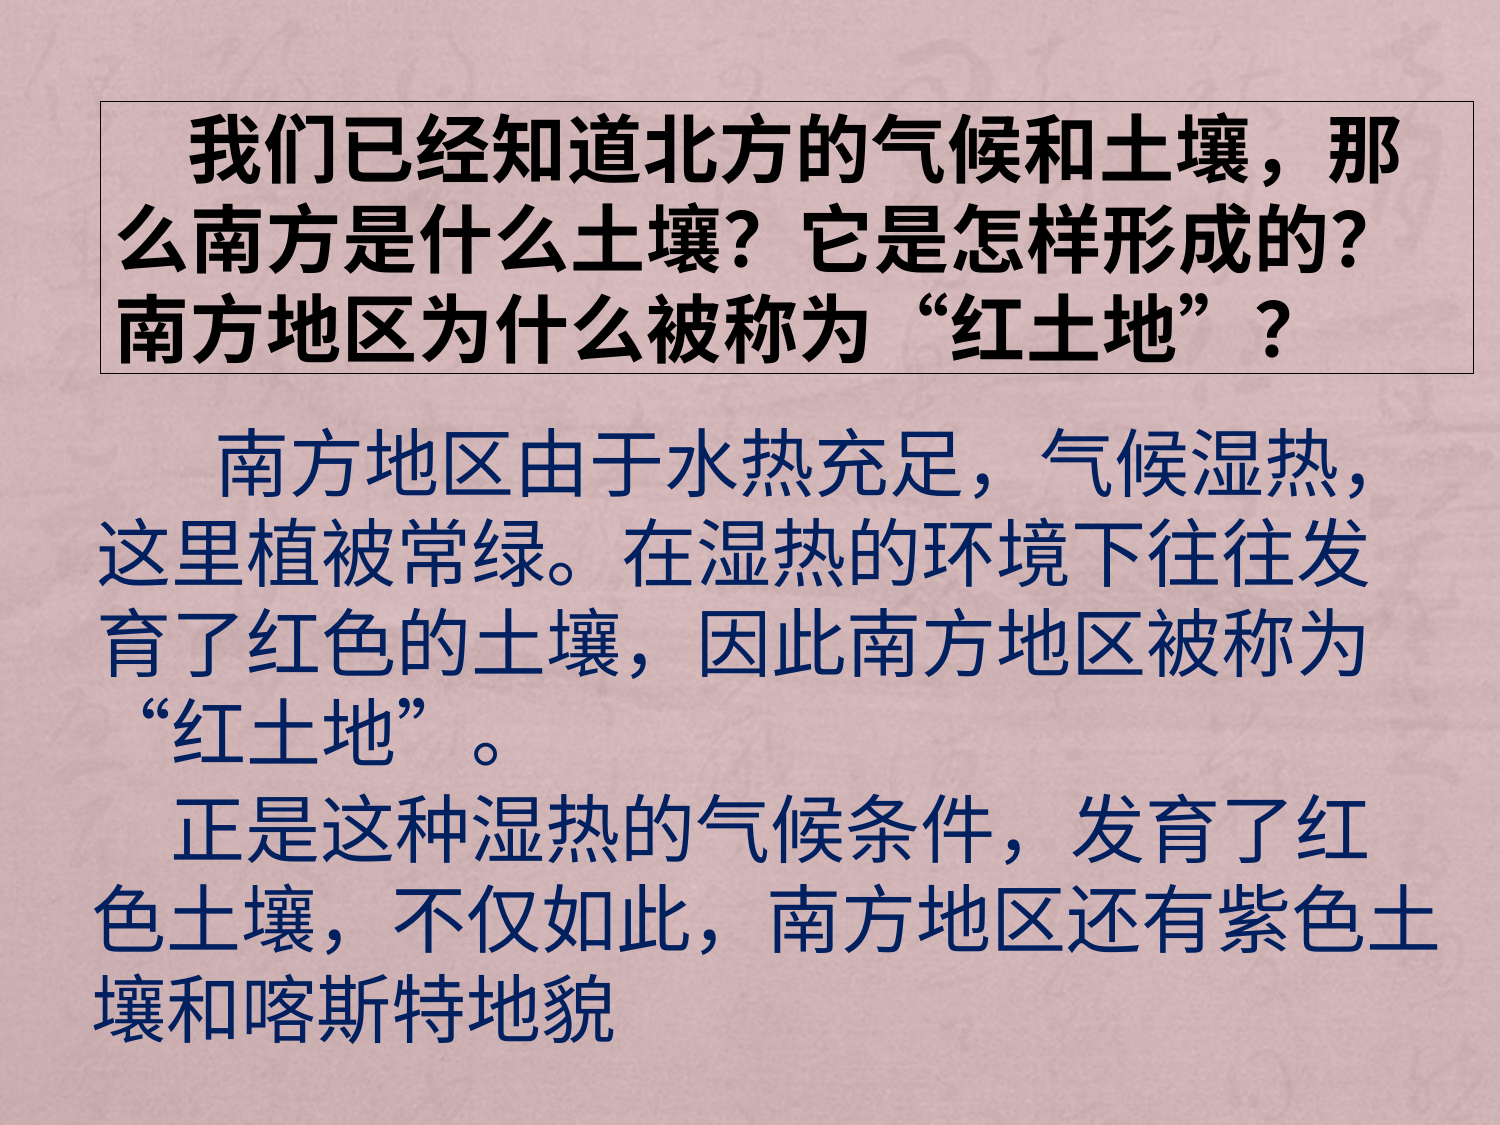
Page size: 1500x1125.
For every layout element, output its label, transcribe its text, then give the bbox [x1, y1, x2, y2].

picture [0, 0, 1500, 1125]
list 南方地区由于水热充足，气候湿热，这里植被常绿。在湿热的环境下往往发育了红色的土壤，因此南方地区被称为“红土地”。 [80, 408, 1455, 740]
title 我们已经知道北方的气候和土壤，那么南方是什么土壤？它是怎样形成的？南方地区为什么被称为“红土地”？ [100, 101, 1474, 374]
text_box 正是这种湿热的气候条件，发育了红色土壤，不仅如此，南方地区还有紫色土壤和喀斯特地貌 [76, 774, 1459, 964]
